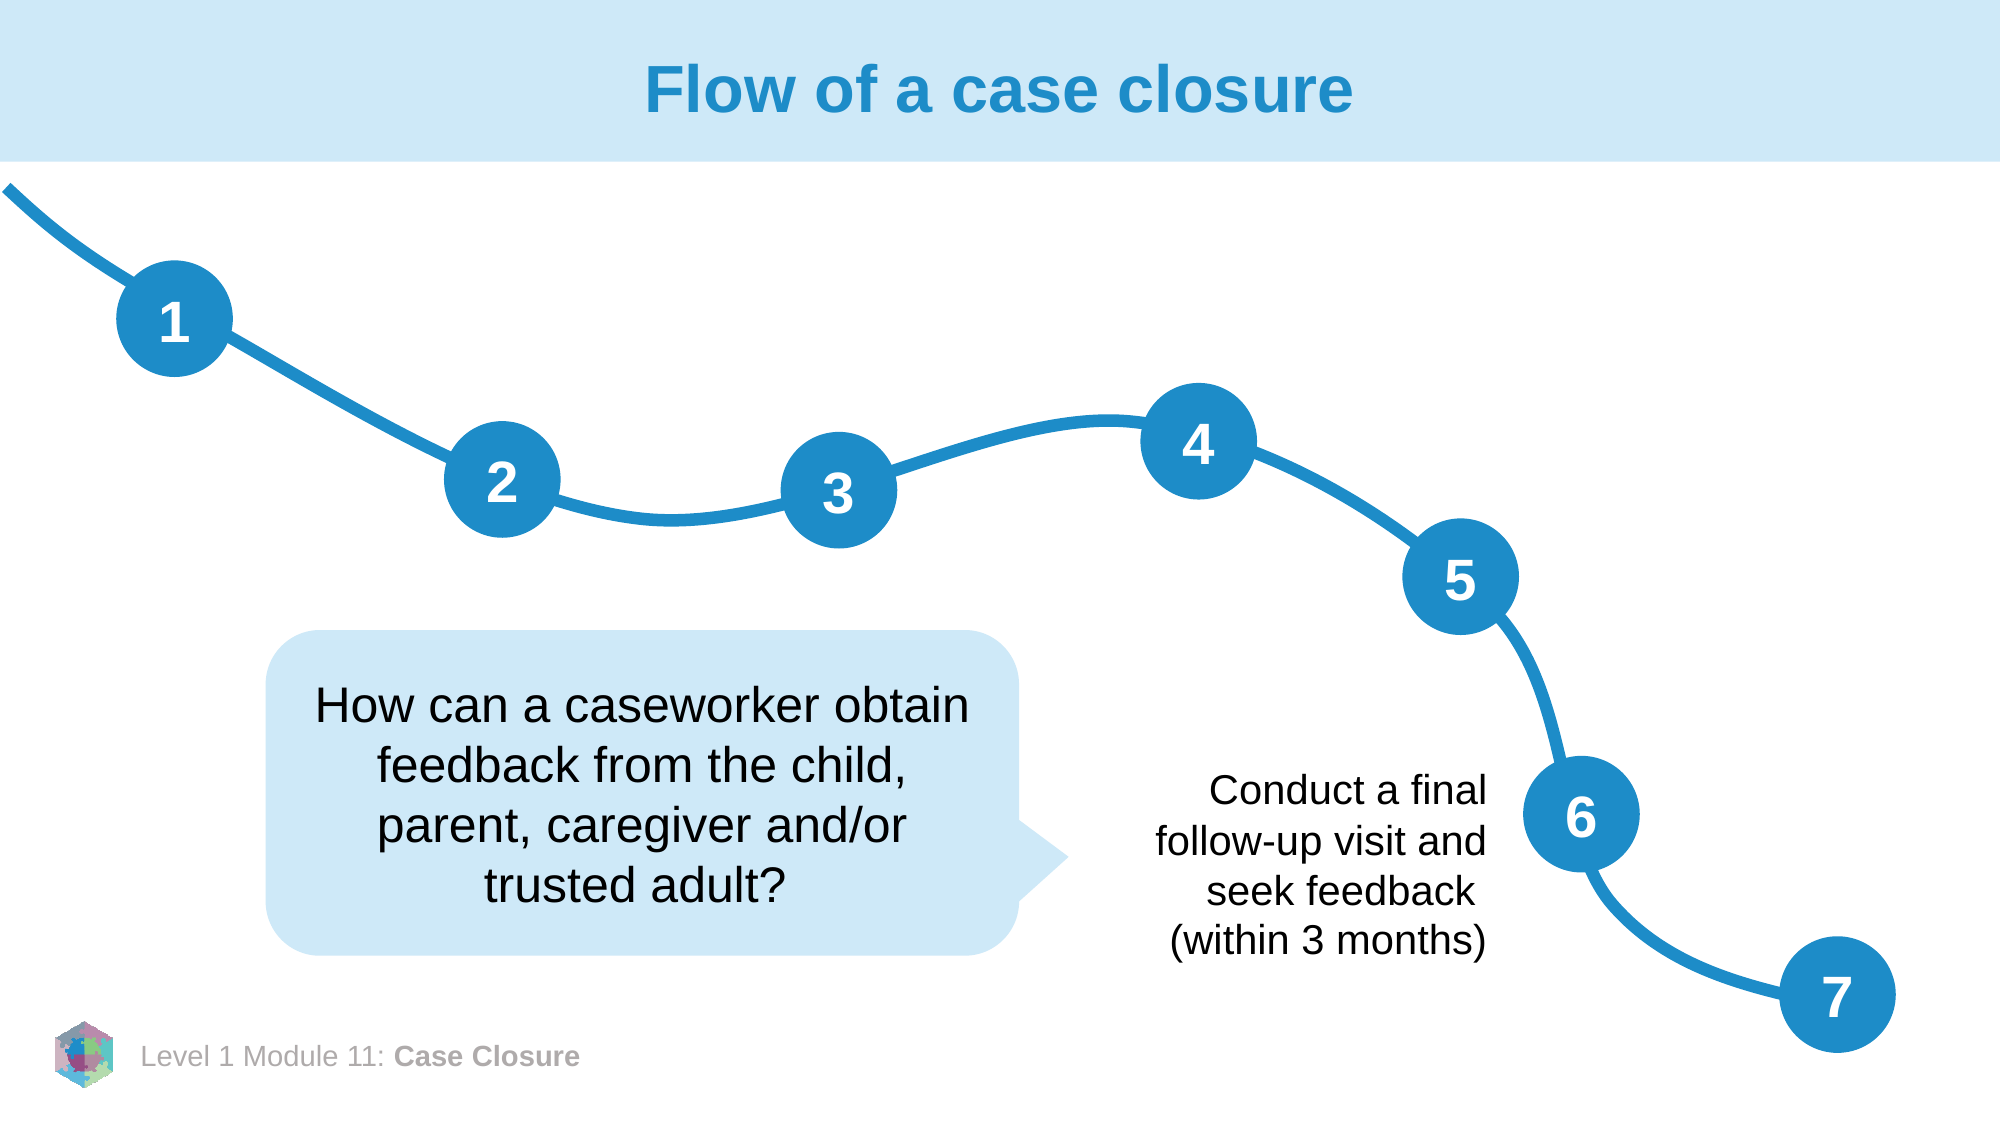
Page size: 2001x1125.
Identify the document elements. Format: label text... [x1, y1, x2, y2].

text_box 3 [779, 430, 899, 550]
text_box 6 [1522, 754, 1641, 874]
text_box [5, 186, 167, 282]
title Flow of a case closure [137, 19, 1863, 163]
text_box 7 [1778, 935, 1897, 1054]
text_box 2 [442, 420, 562, 539]
picture [55, 1021, 113, 1088]
text_box How can a caseworker obtain feedback from the child, parent, caregiver and/or trusted adult? [264, 628, 1071, 957]
text_box 4 [1139, 381, 1259, 501]
text_box 5 [1401, 517, 1521, 637]
text_box [224, 284, 1779, 994]
text_box 1 [115, 259, 234, 379]
text_box Conduct a final follow-up visit and seek feedback (within 3 months) [1127, 755, 1503, 971]
